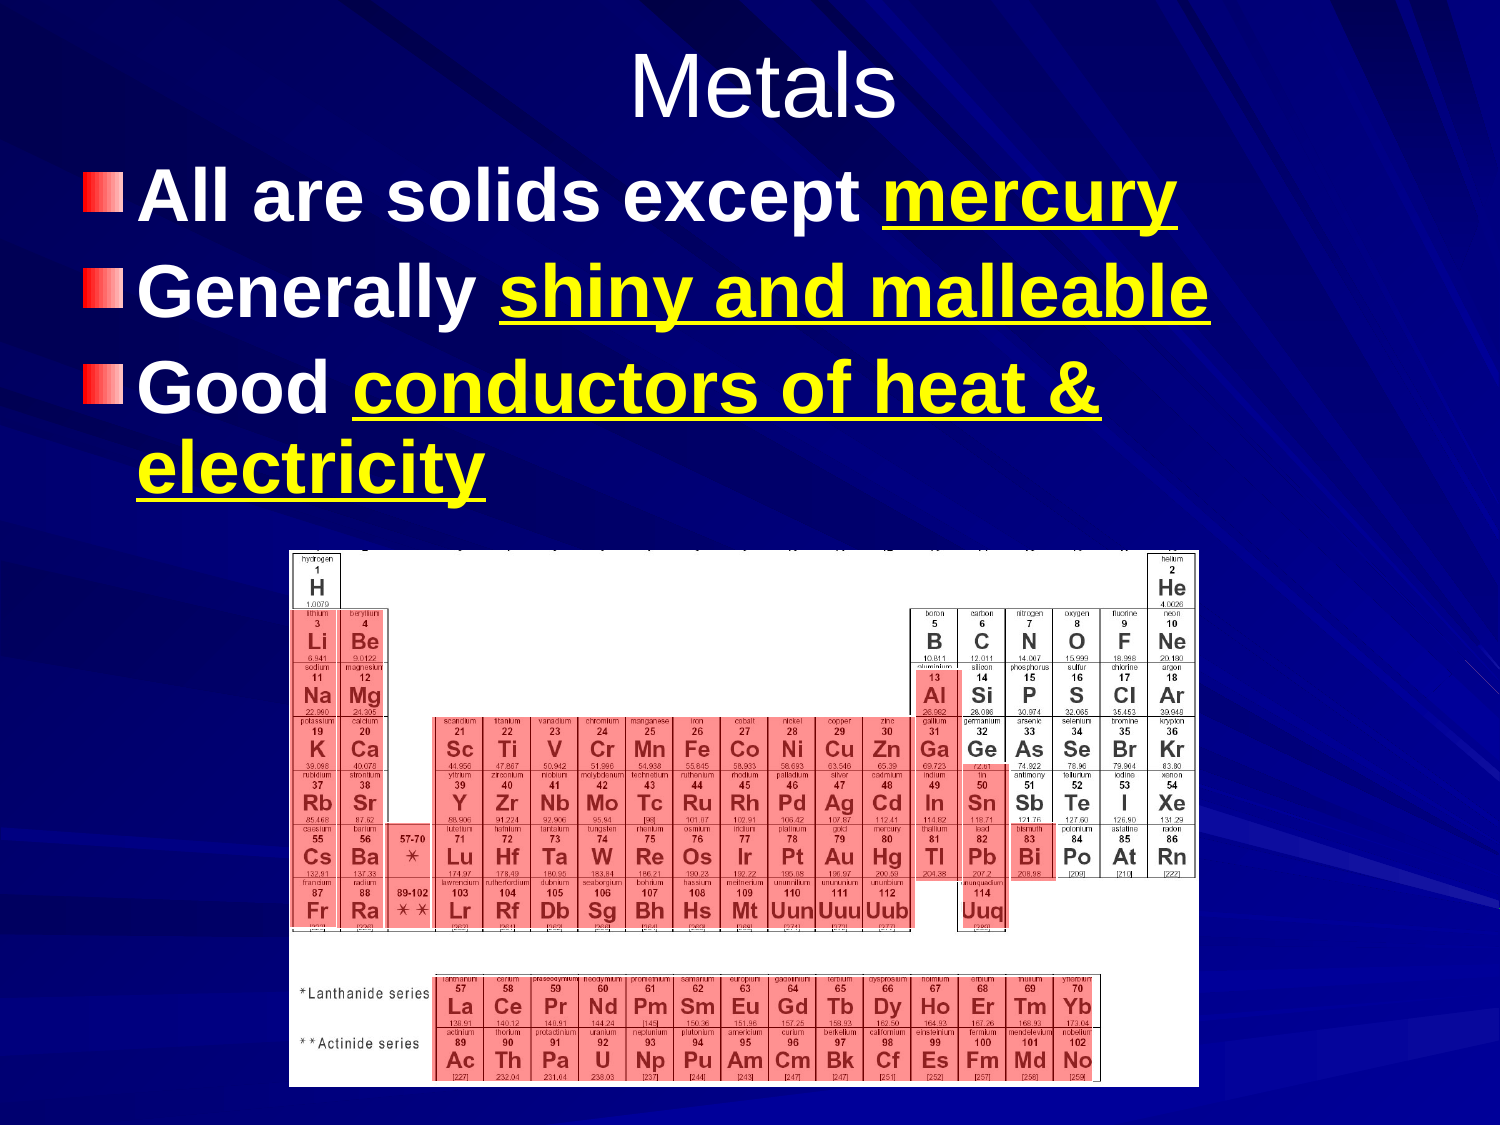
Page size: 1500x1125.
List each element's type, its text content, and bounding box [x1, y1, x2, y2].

picture [289, 550, 1199, 1087]
picture [79, 168, 128, 216]
list All are solids except mercury Generally shiny and malleable Good conductors of heat & electricity [64, 148, 1448, 528]
title Metals [88, 11, 1439, 148]
picture [79, 360, 128, 408]
picture [79, 264, 128, 312]
